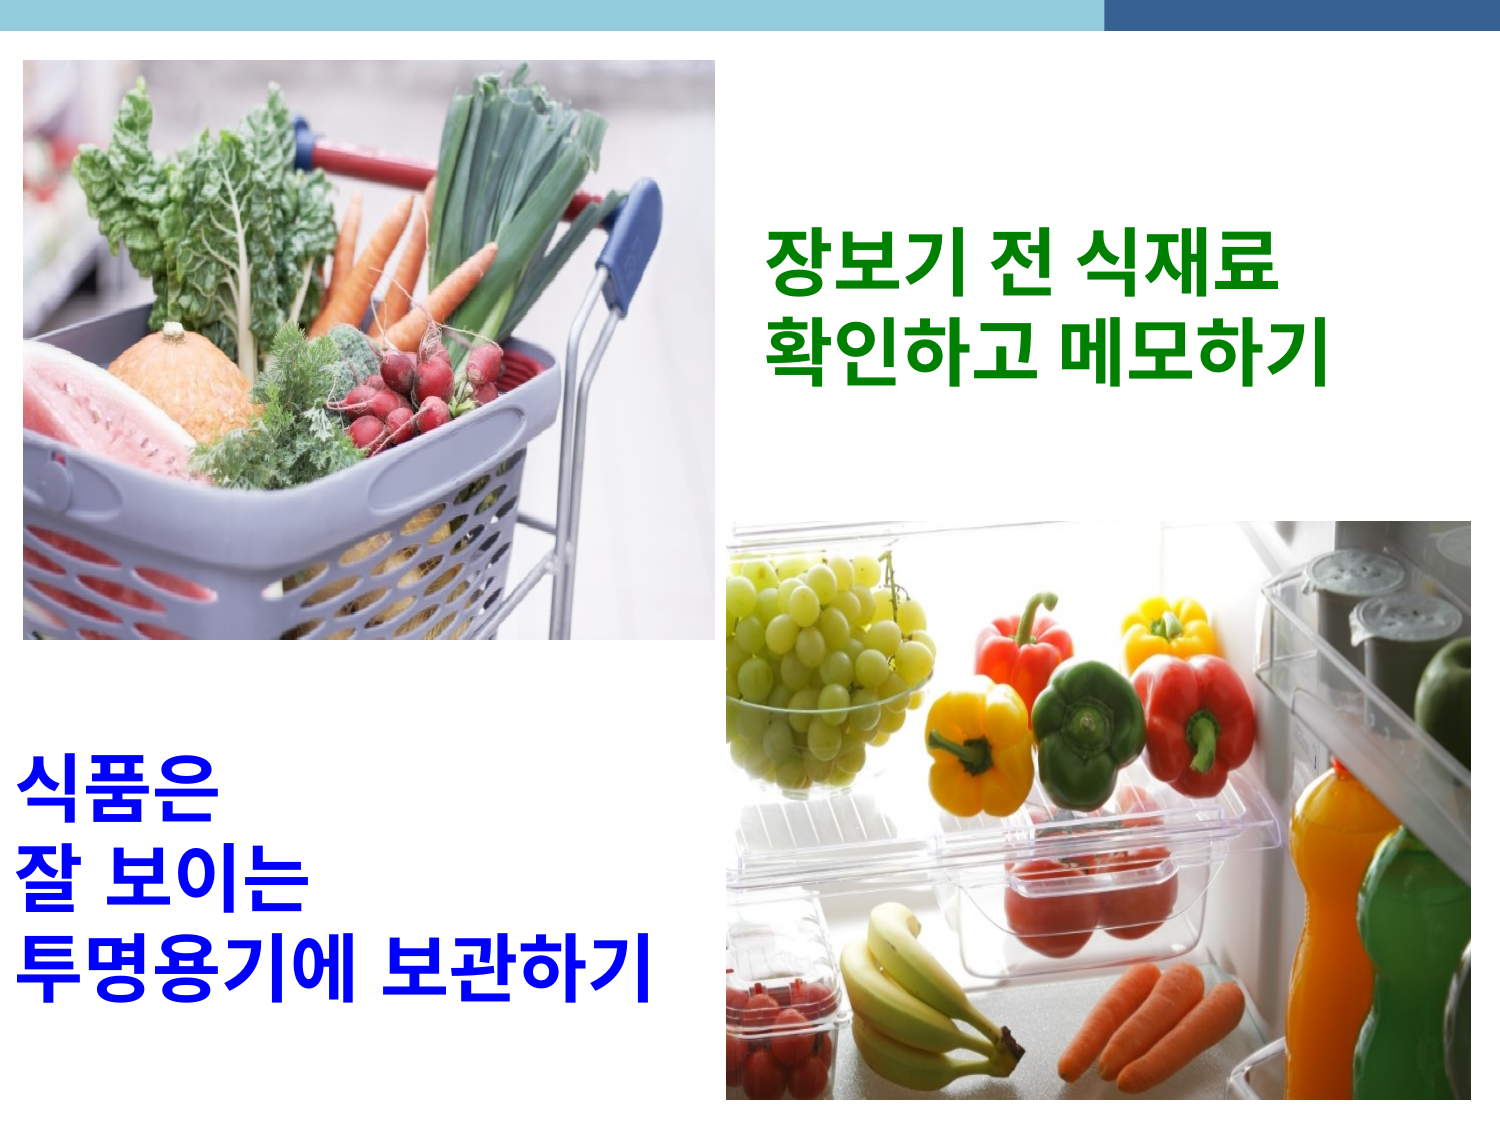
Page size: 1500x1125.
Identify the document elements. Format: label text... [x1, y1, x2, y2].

picture [726, 520, 1471, 1101]
picture [23, 60, 715, 640]
text_box [0, 0, 1102, 33]
text_box 식품은 잘 보이는 투명용기에 보관하기 [0, 733, 686, 1019]
text_box [1102, 0, 1500, 33]
text_box 장보기 전 식재료 확인하고 메모하기 [750, 207, 1436, 493]
